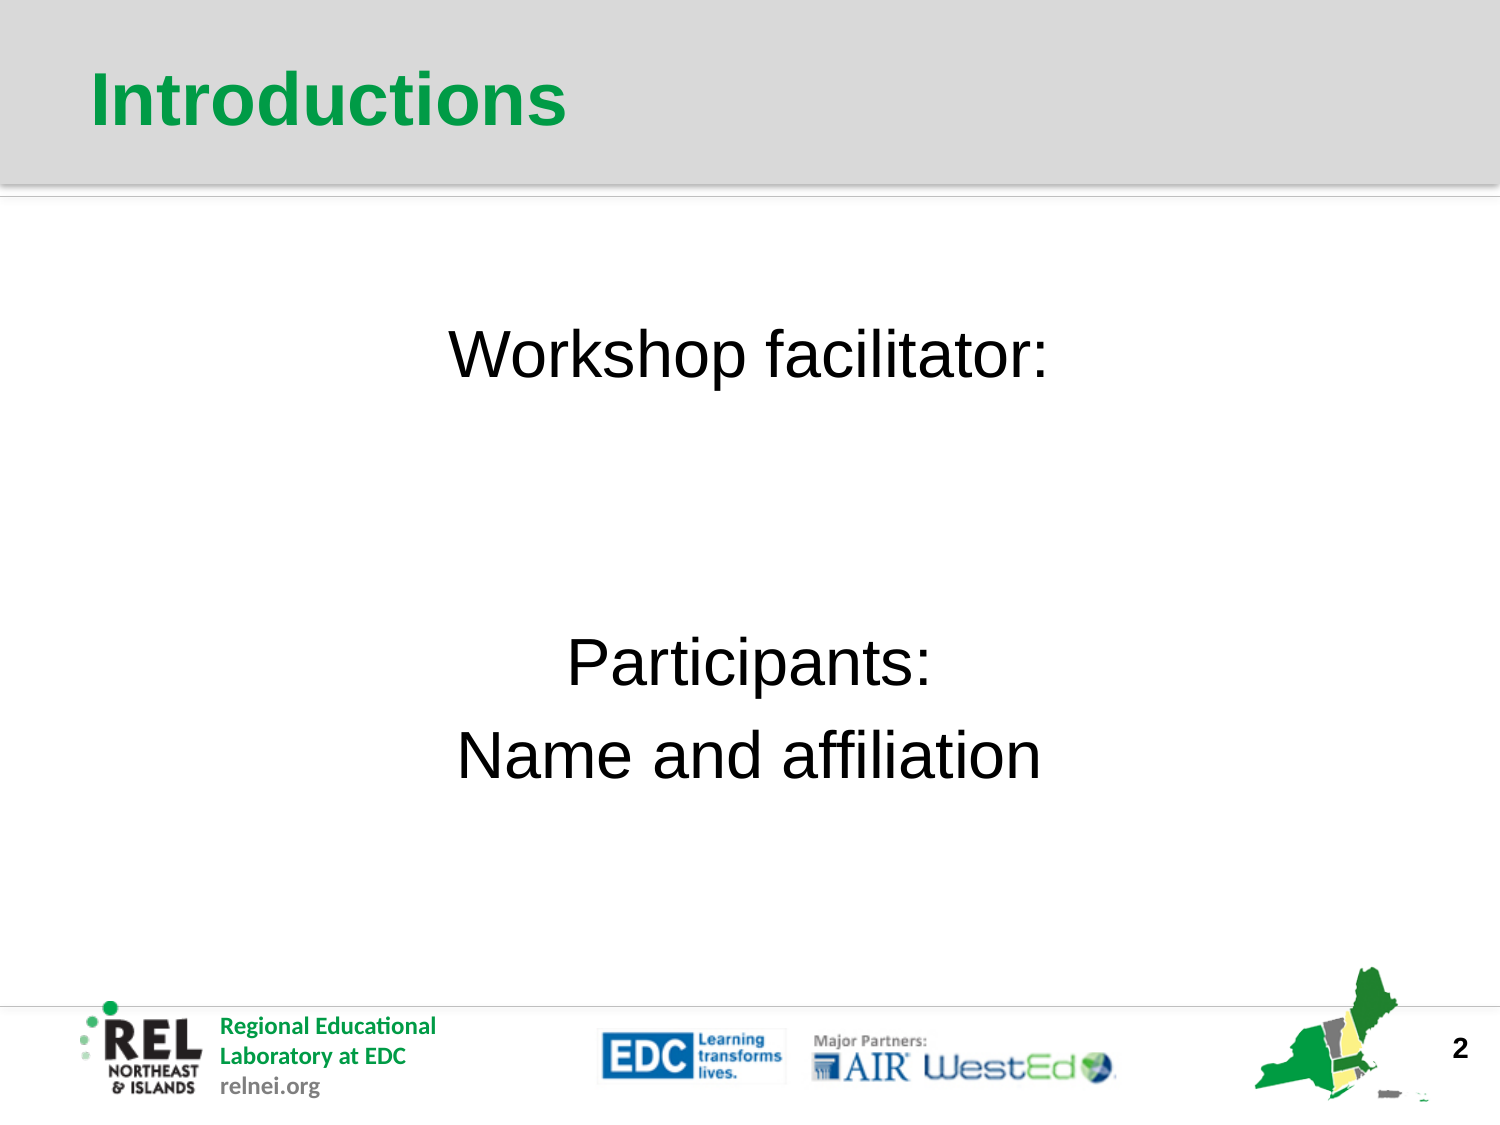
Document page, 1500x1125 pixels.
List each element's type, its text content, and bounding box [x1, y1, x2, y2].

title Introductions [75, 25, 1425, 165]
slide_number 2 [1392, 1017, 1484, 1077]
picture [594, 1028, 1138, 1091]
list Participants: Name and affiliation [103, 611, 1397, 852]
picture [80, 1001, 227, 1108]
list Workshop facilitator: [103, 303, 1397, 548]
picture [1245, 964, 1442, 1103]
